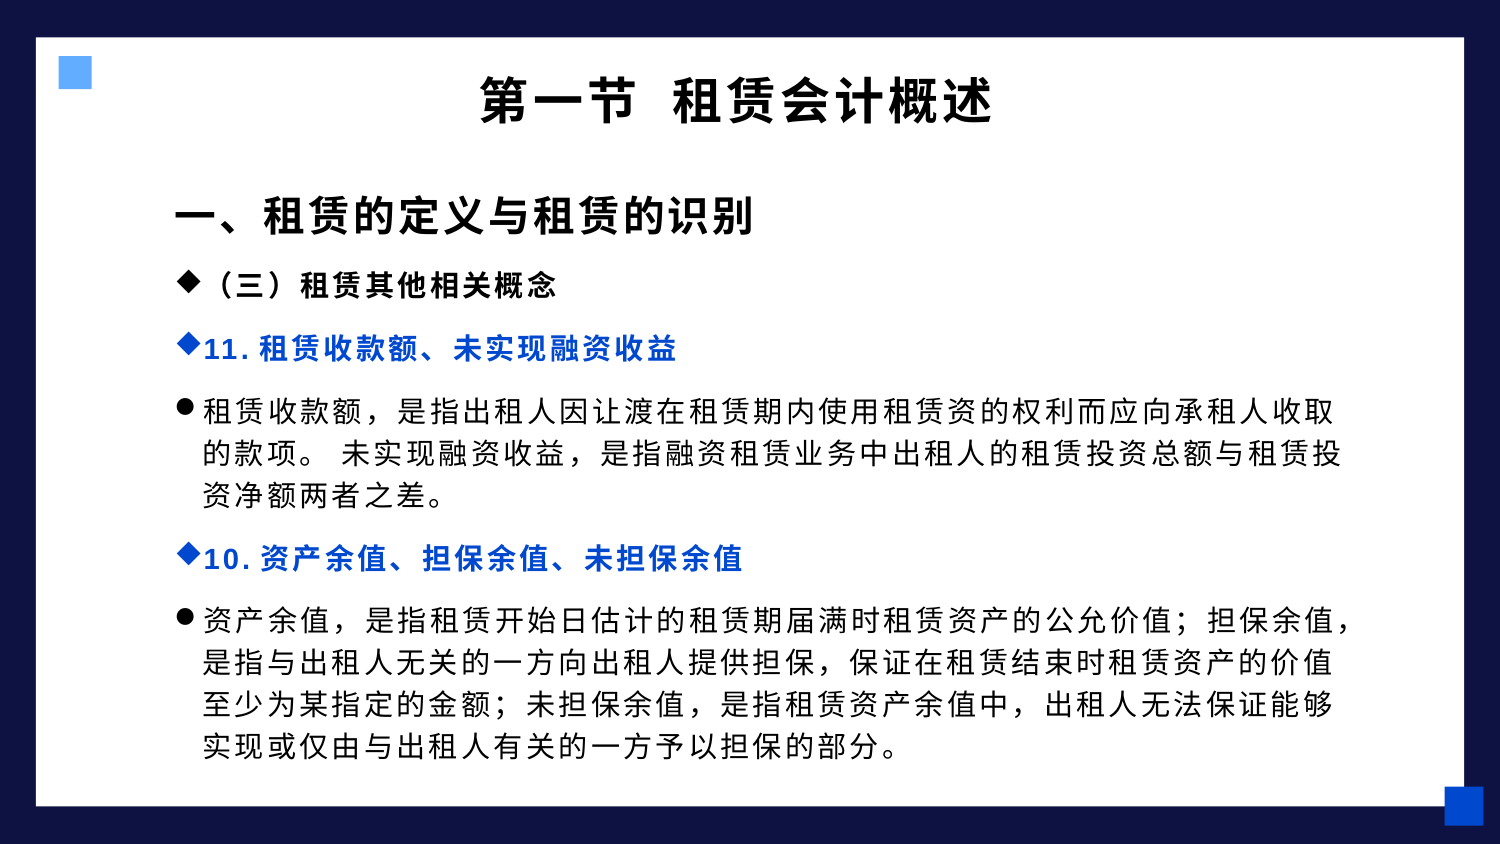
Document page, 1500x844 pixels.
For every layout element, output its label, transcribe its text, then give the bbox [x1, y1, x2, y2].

list 一、租赁的定义与租赁的识别 （三）租赁其他相关概念 11.租赁收款额、未实现融资收益 租赁收款额，是指出租人因让渡在租赁期内使用租赁资的权利而应向承租人收取的款项。 未实现融资收益，是指融资租赁业务中出租人的租赁投资总额与租赁投资净额两者之差。 10.资产余值、担保余值、未担保余值 资产余值，是指租赁开始日估计的租赁期届满时租赁资产的公允价值；担保余值，是指与出租人无关的一方向出租人提供担保，保证在租赁结束时租赁资产的价值至少为某指定的金额；未担保余值，是指租赁资产余值中，出租人无法保证能够实现或仅由与出租人有关的一方予以担保的部分。 [157, 179, 1365, 604]
title 第一节 租赁会计概述 [141, 48, 1327, 138]
